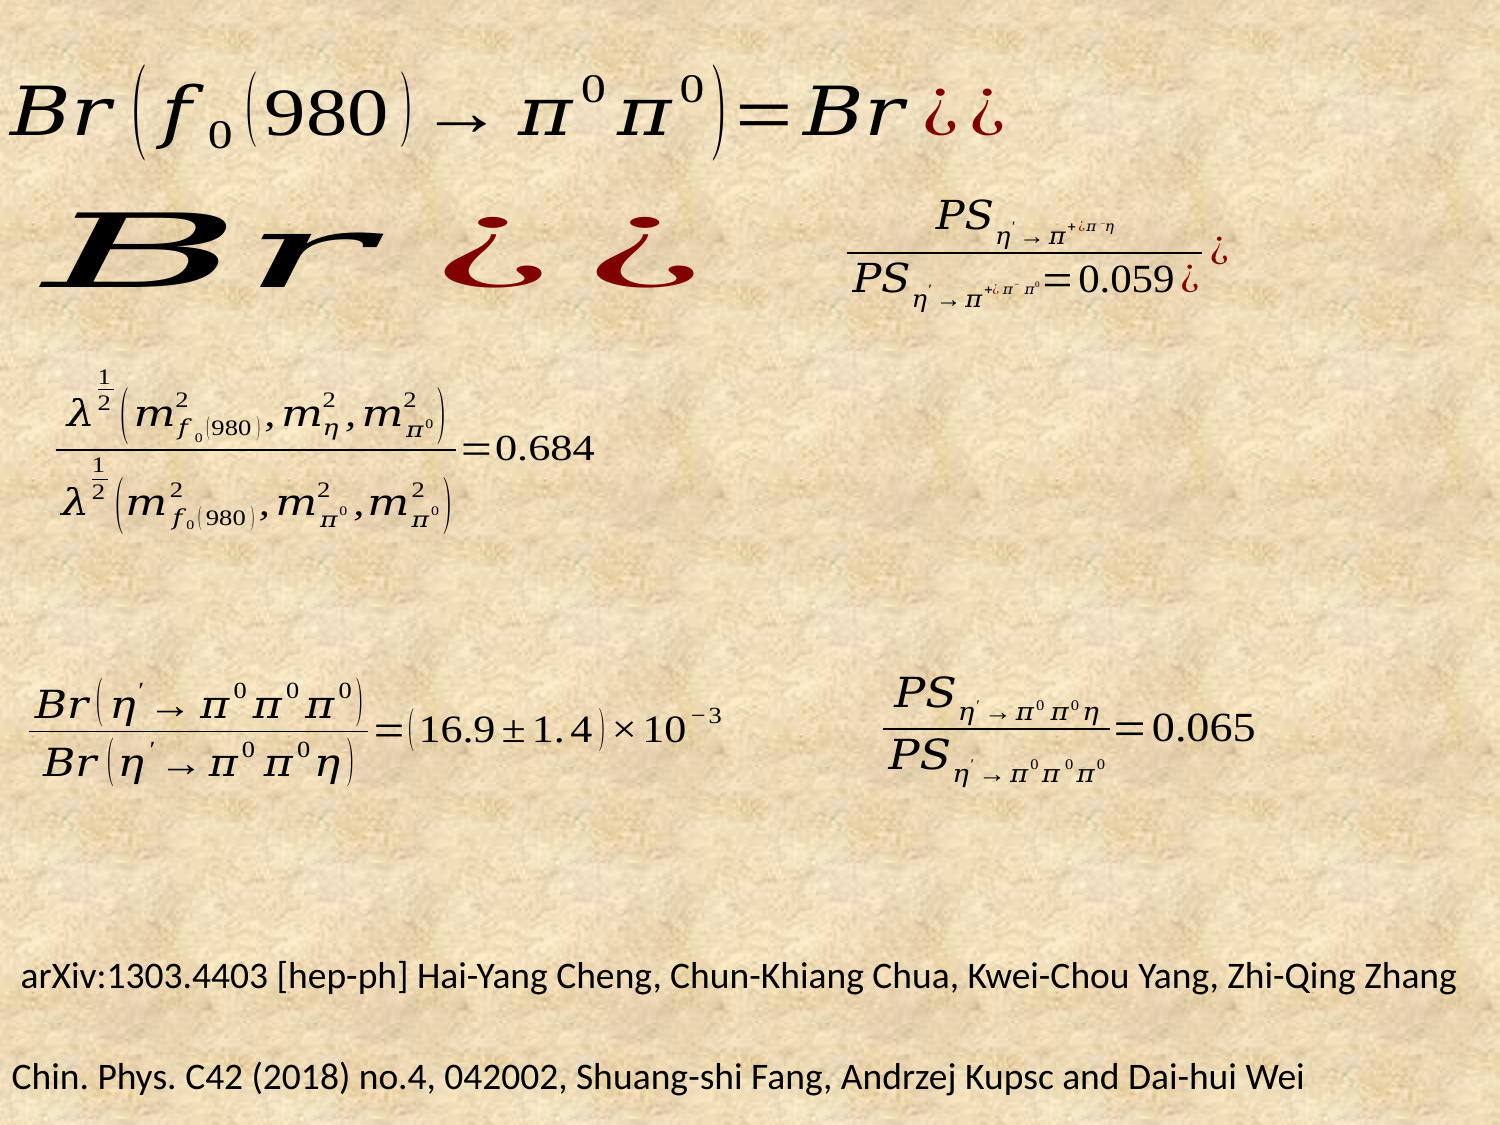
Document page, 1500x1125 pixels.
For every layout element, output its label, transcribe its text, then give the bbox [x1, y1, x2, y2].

text_box Chin. Phys. C42 (2018) no.4, 042002, Shuang-shi Fang, Andrzej Kupsc and Dai-hui Wei [0, 1045, 1321, 1105]
picture [0, 0, 1500, 1125]
text_box arXiv:1303.4403 [hep-ph] Hai-Yang Cheng, Chun-Khiang Chua, Kwei-Chou Yang, Zhi-Qing Zhang [5, 944, 1484, 1004]
